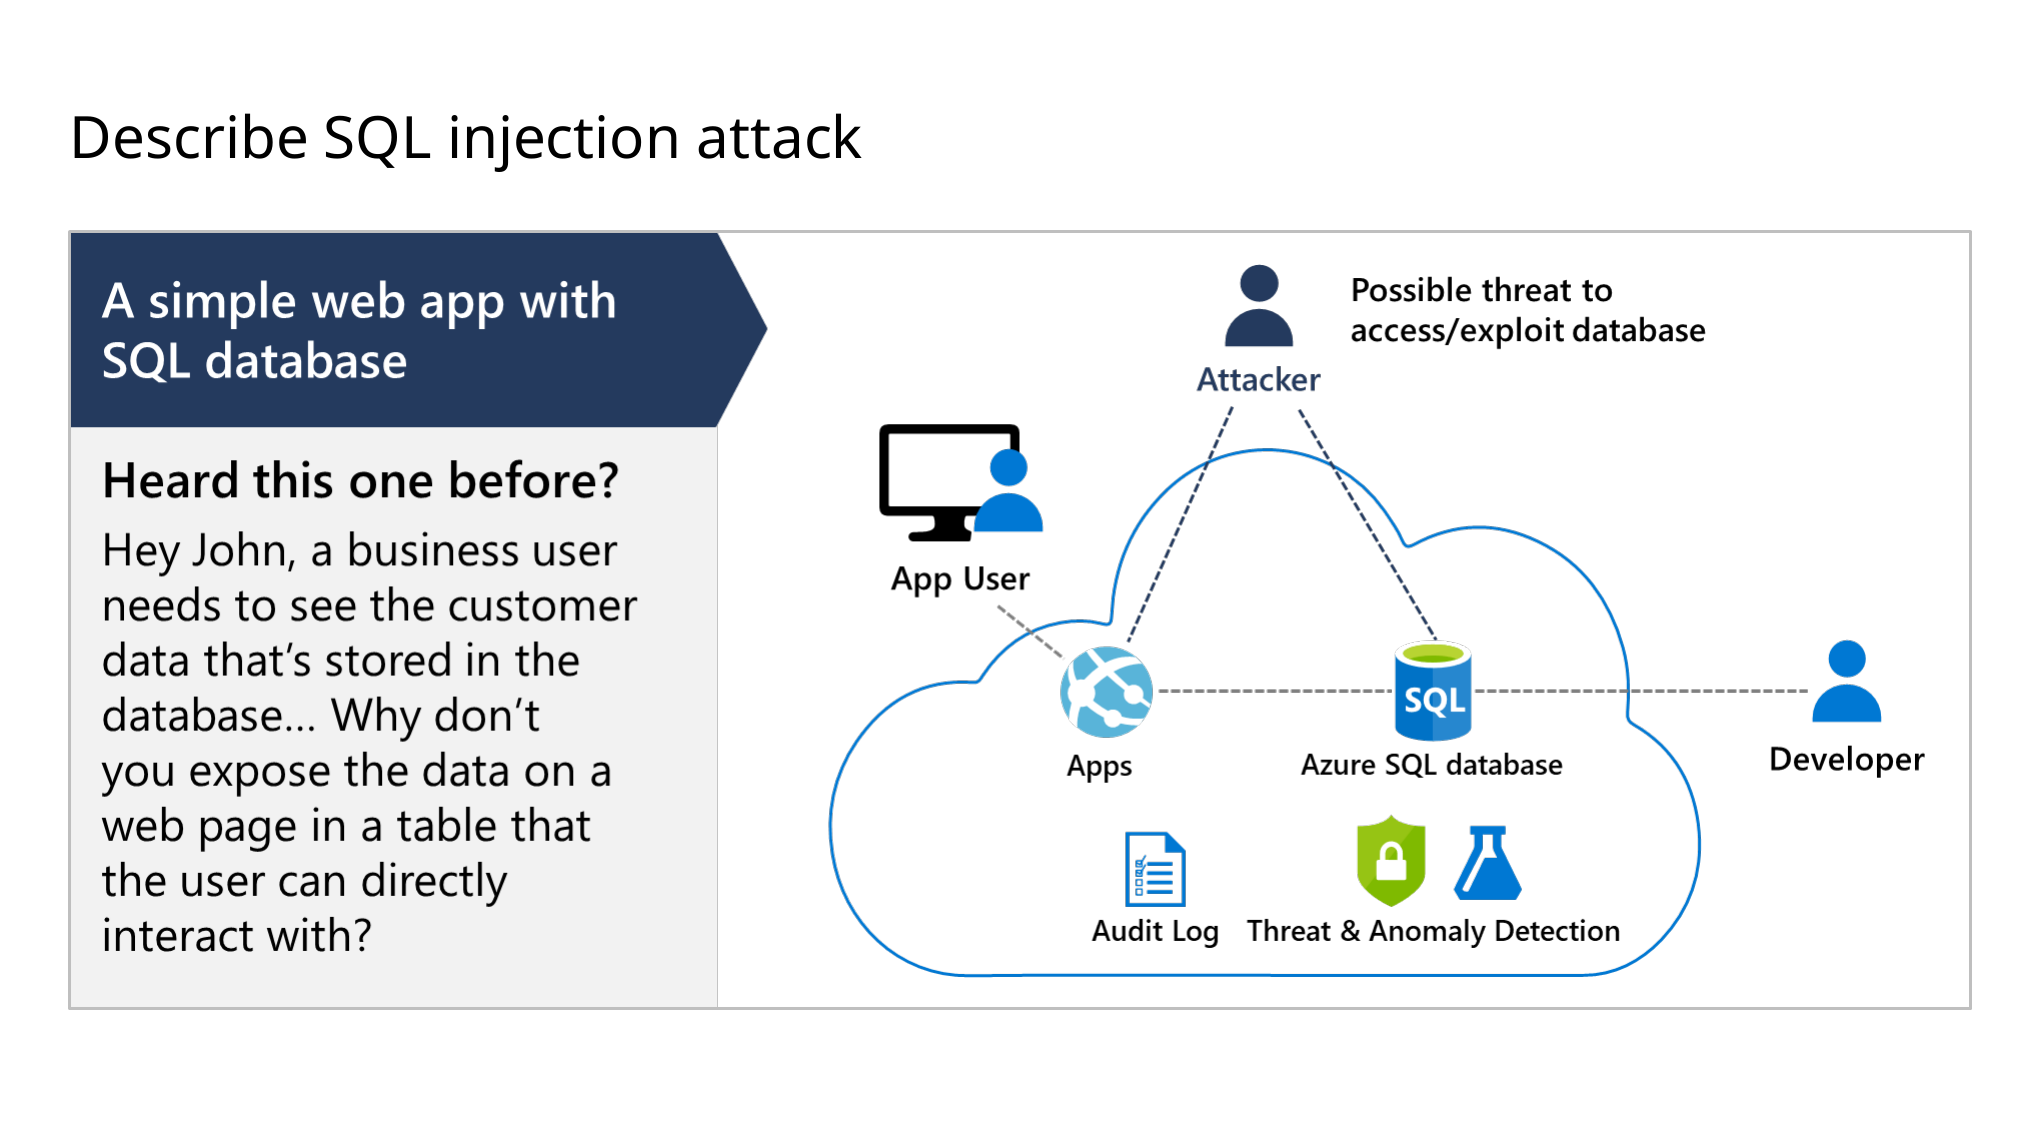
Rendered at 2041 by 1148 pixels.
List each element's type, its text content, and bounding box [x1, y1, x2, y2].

picture [68, 230, 1972, 1011]
title Describe SQL injection attack [70, 103, 1969, 172]
